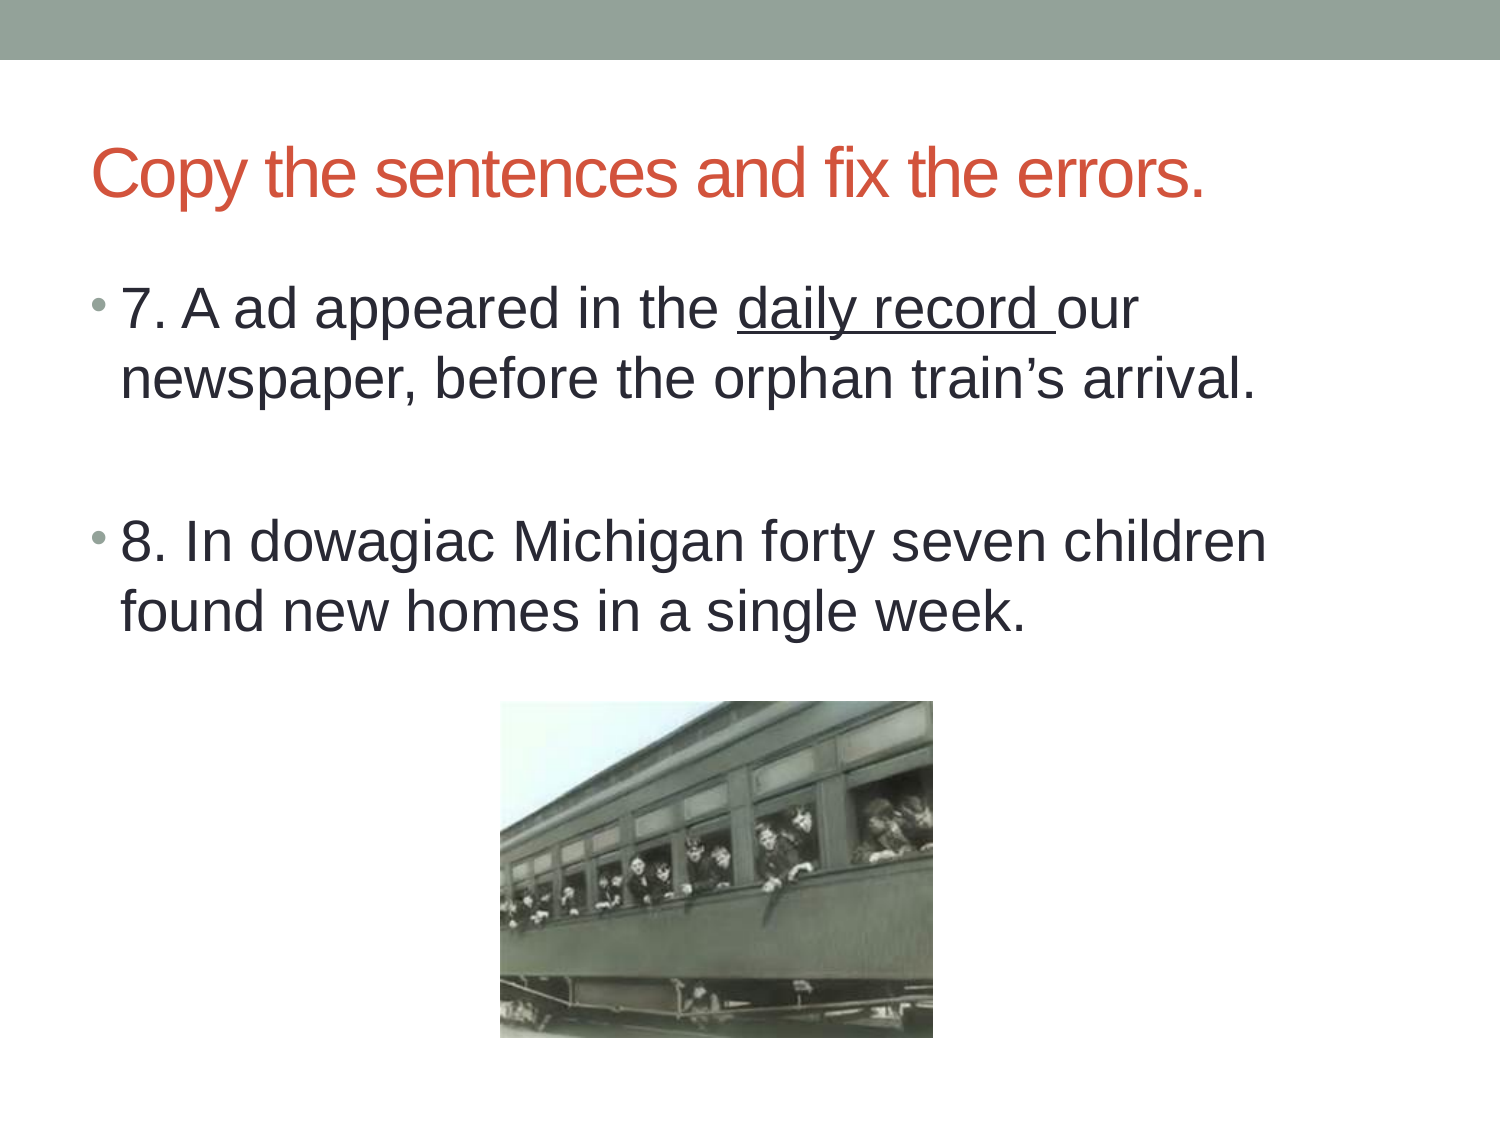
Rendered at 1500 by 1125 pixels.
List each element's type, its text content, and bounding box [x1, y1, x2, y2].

list 7. A ad appeared in the daily record our newspaper, before the orphan train’s arrival. 8. In dowagiac Michigan forty seven children found new homes in a single week. [75, 262, 1425, 1063]
picture [499, 701, 933, 1038]
title Copy the sentences and fix the errors. [75, 87, 1425, 250]
